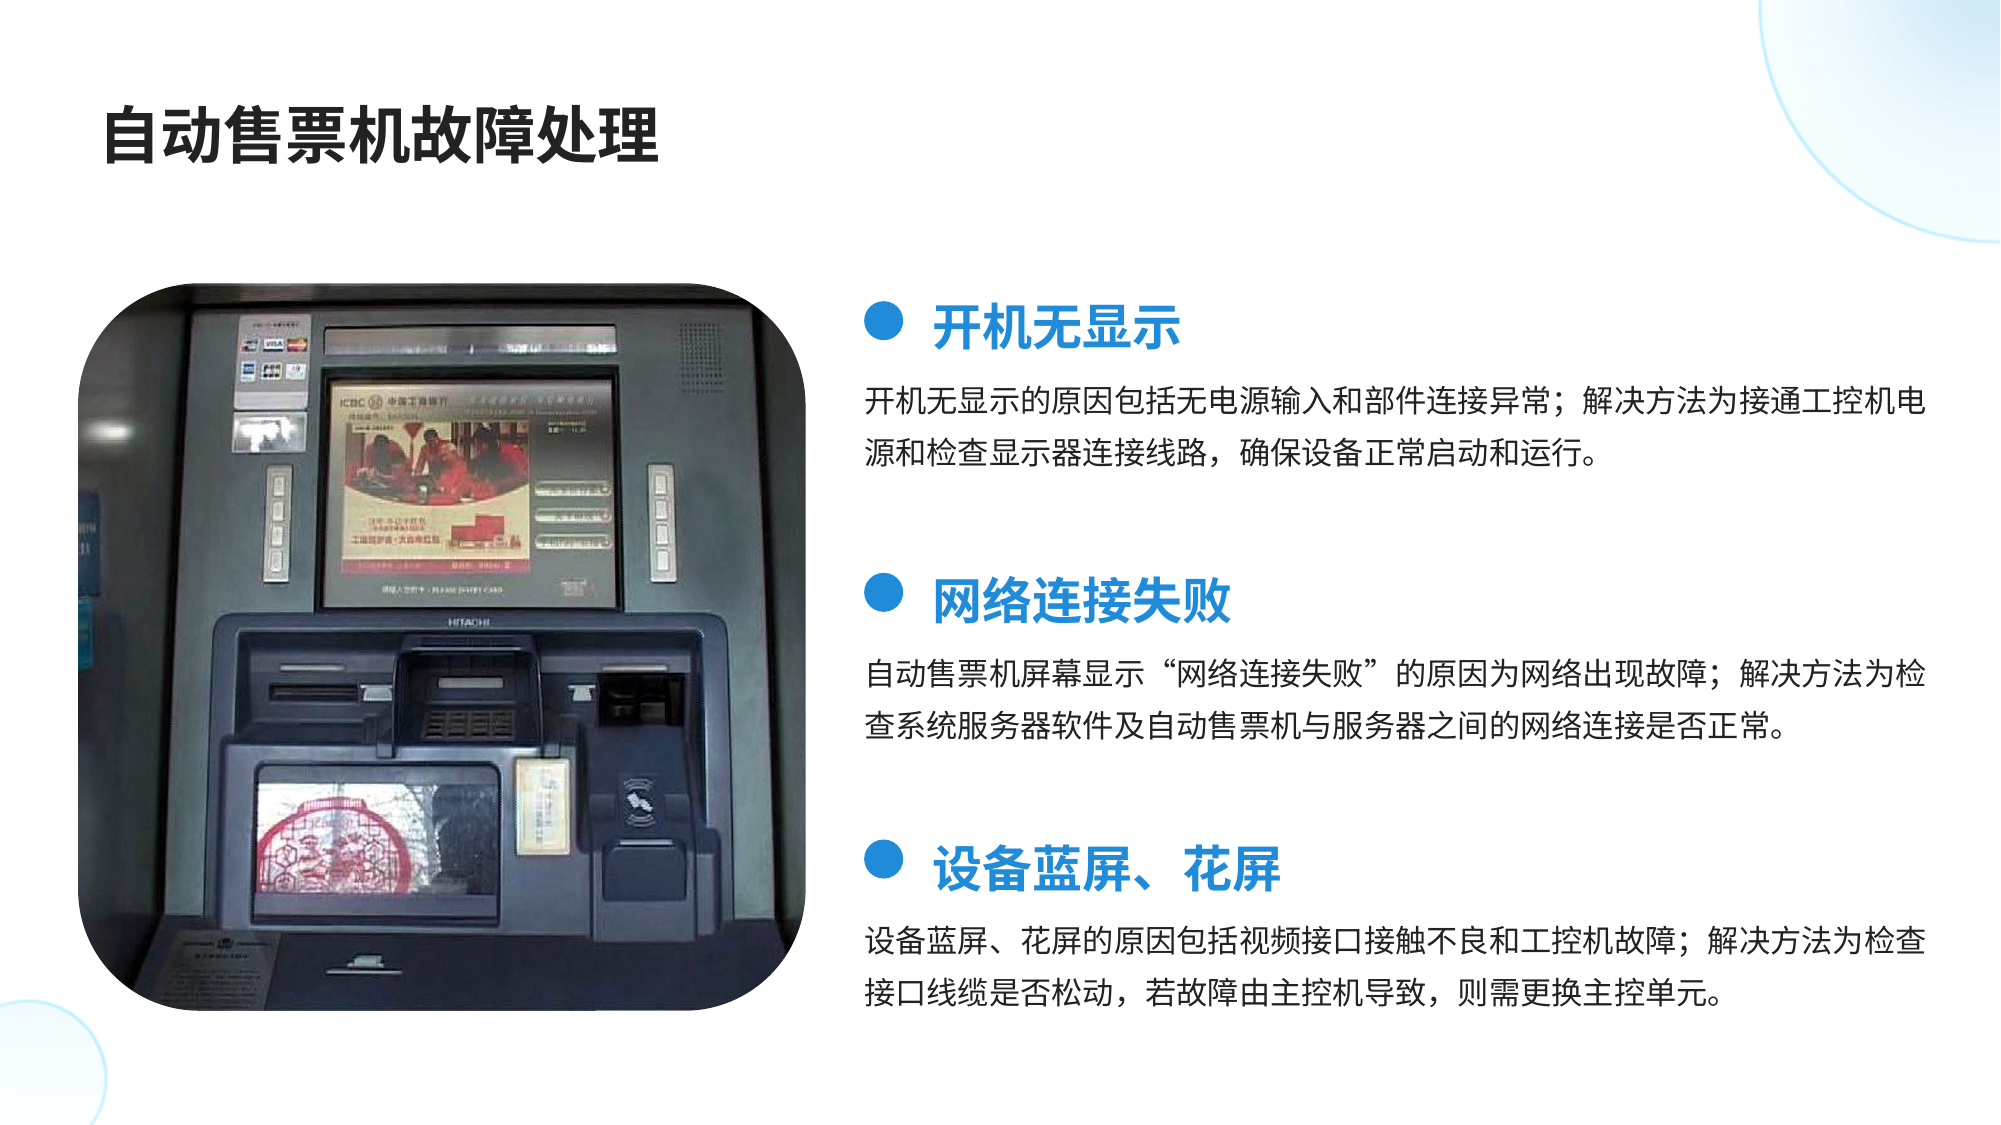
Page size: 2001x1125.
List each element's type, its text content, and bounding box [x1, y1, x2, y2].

text_box 设备蓝屏、花屏的原因包括视频接口接触不良和工控机故障；解决方法为检查接口线缆是否松动，若故障由主控机导致，则需更换主控单元。 [864, 906, 1927, 1057]
text_box [864, 839, 904, 879]
picture [0, 0, 2001, 1125]
text_box 网络连接失败 [912, 535, 1897, 639]
text_box 设备蓝屏、花屏 [912, 800, 1897, 906]
text_box 自动售票机故障处理 [78, 43, 1922, 194]
text_box [864, 572, 904, 612]
text_box 开机无显示的原因包括无电源输入和部件连接异常；解决方法为接通工控机电源和检查显示器连接线路，确保设备正常启动和运行。 [864, 366, 1927, 517]
text_box 自动售票机屏幕显示“网络连接失败”的原因为网络出现故障；解决方法为检查系统服务器软件及自动售票机与服务器之间的网络连接是否正常。 [864, 639, 1927, 790]
text_box 开机无显示 [912, 266, 1897, 366]
text_box [864, 301, 904, 341]
